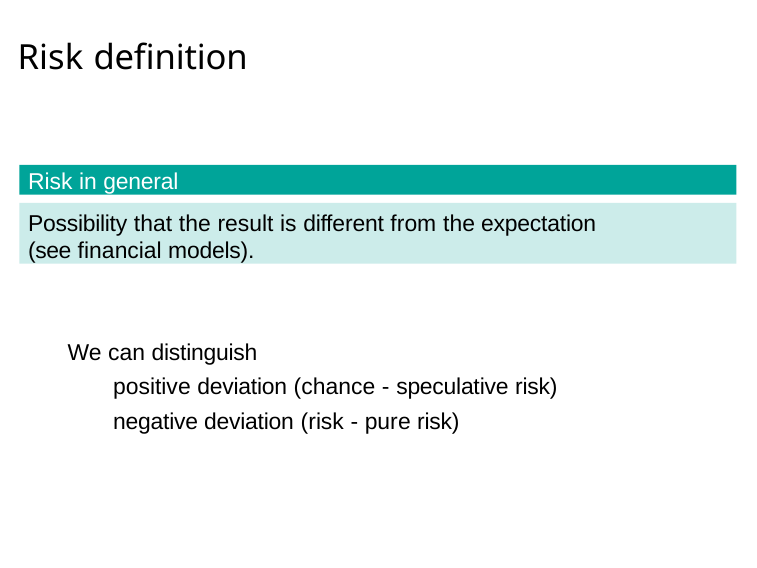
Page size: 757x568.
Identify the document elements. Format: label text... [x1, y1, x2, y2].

title Risk definition [0, 0, 756, 103]
text_box Possibility that the result is different from the expectation (see financial models). [19, 202, 737, 264]
text_box Risk in general [19, 164, 737, 195]
text_box We can distinguish positive deviation (chance - speculative risk) negative deviation (risk - pure risk) [65, 328, 559, 434]
